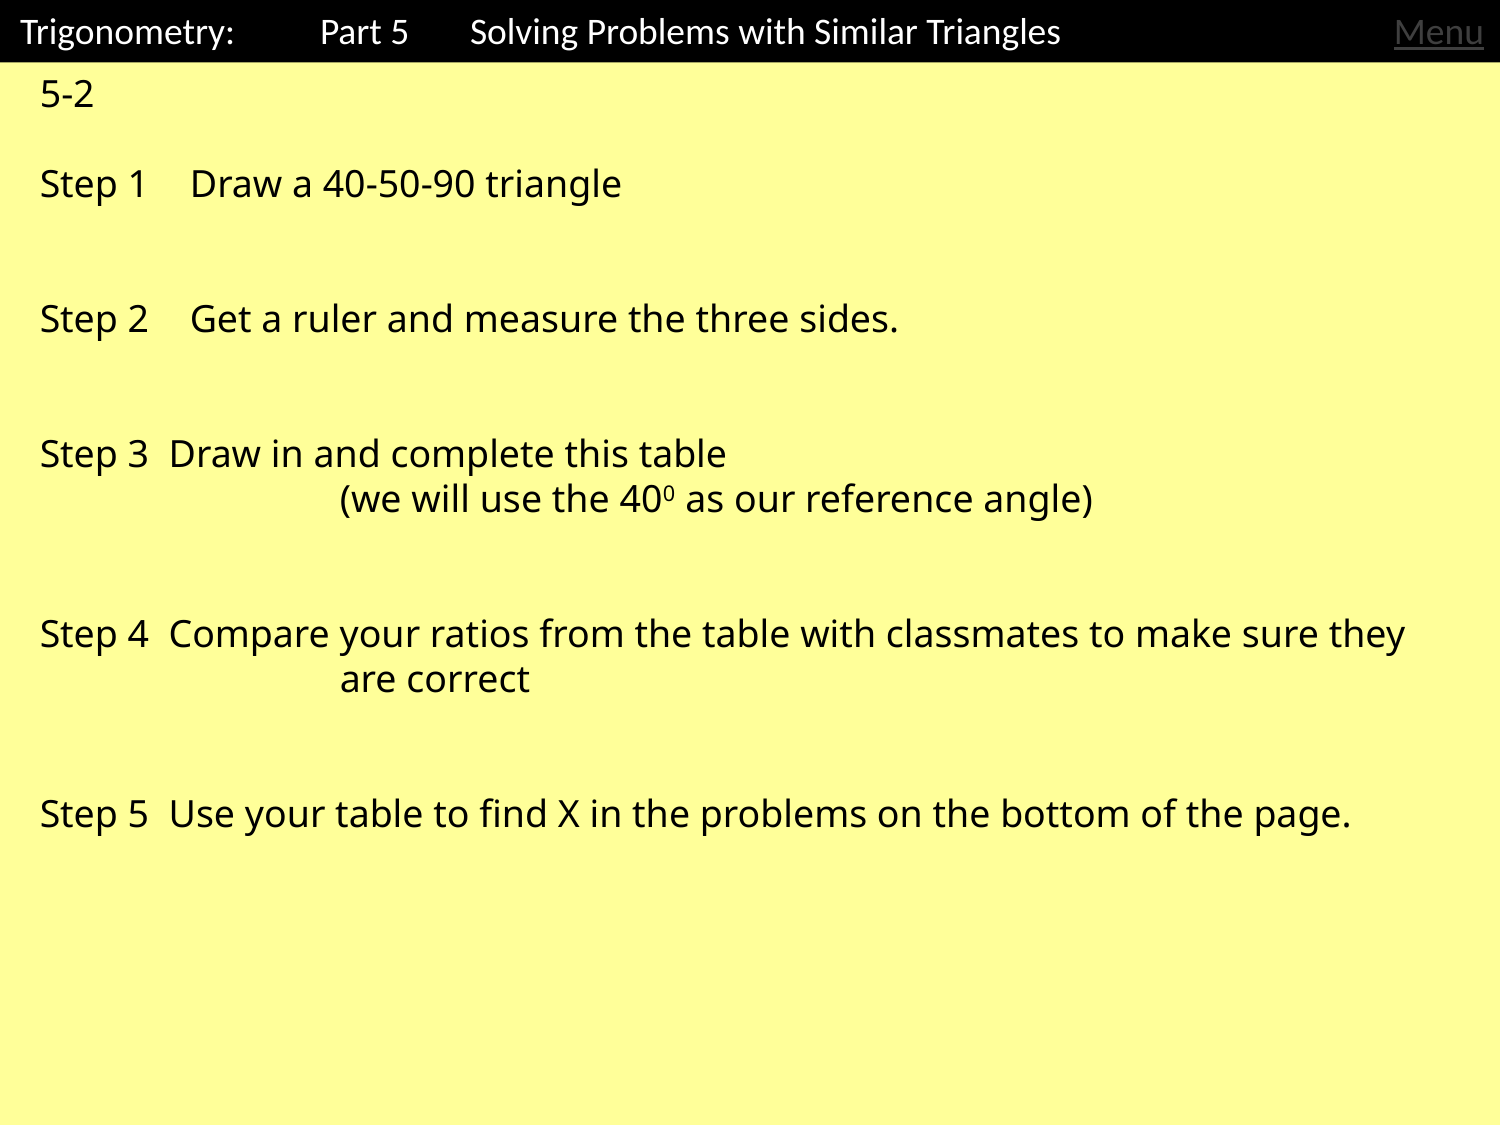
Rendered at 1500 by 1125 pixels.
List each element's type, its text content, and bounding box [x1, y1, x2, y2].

text_box [0, 0, 5, 64]
text_box [1086, 0, 1500, 64]
text_box Trigonometry: Part 5 Solving Problems with Similar Triangles [5, 0, 1086, 105]
text_box 5-2 Step 1 Draw a 40-50-90 triangle Step 2 Get a ruler and measure the three sides. Step 3 Draw in and complete this table (we will use the 400 as our reference angle) Step 4 Compare your ratios from the table with classmates to make sure they are correct Step 5 Use your table to find X in the problems on the bottom of the page. [24, 62, 1475, 888]
text_box Menu [1379, 0, 1500, 60]
